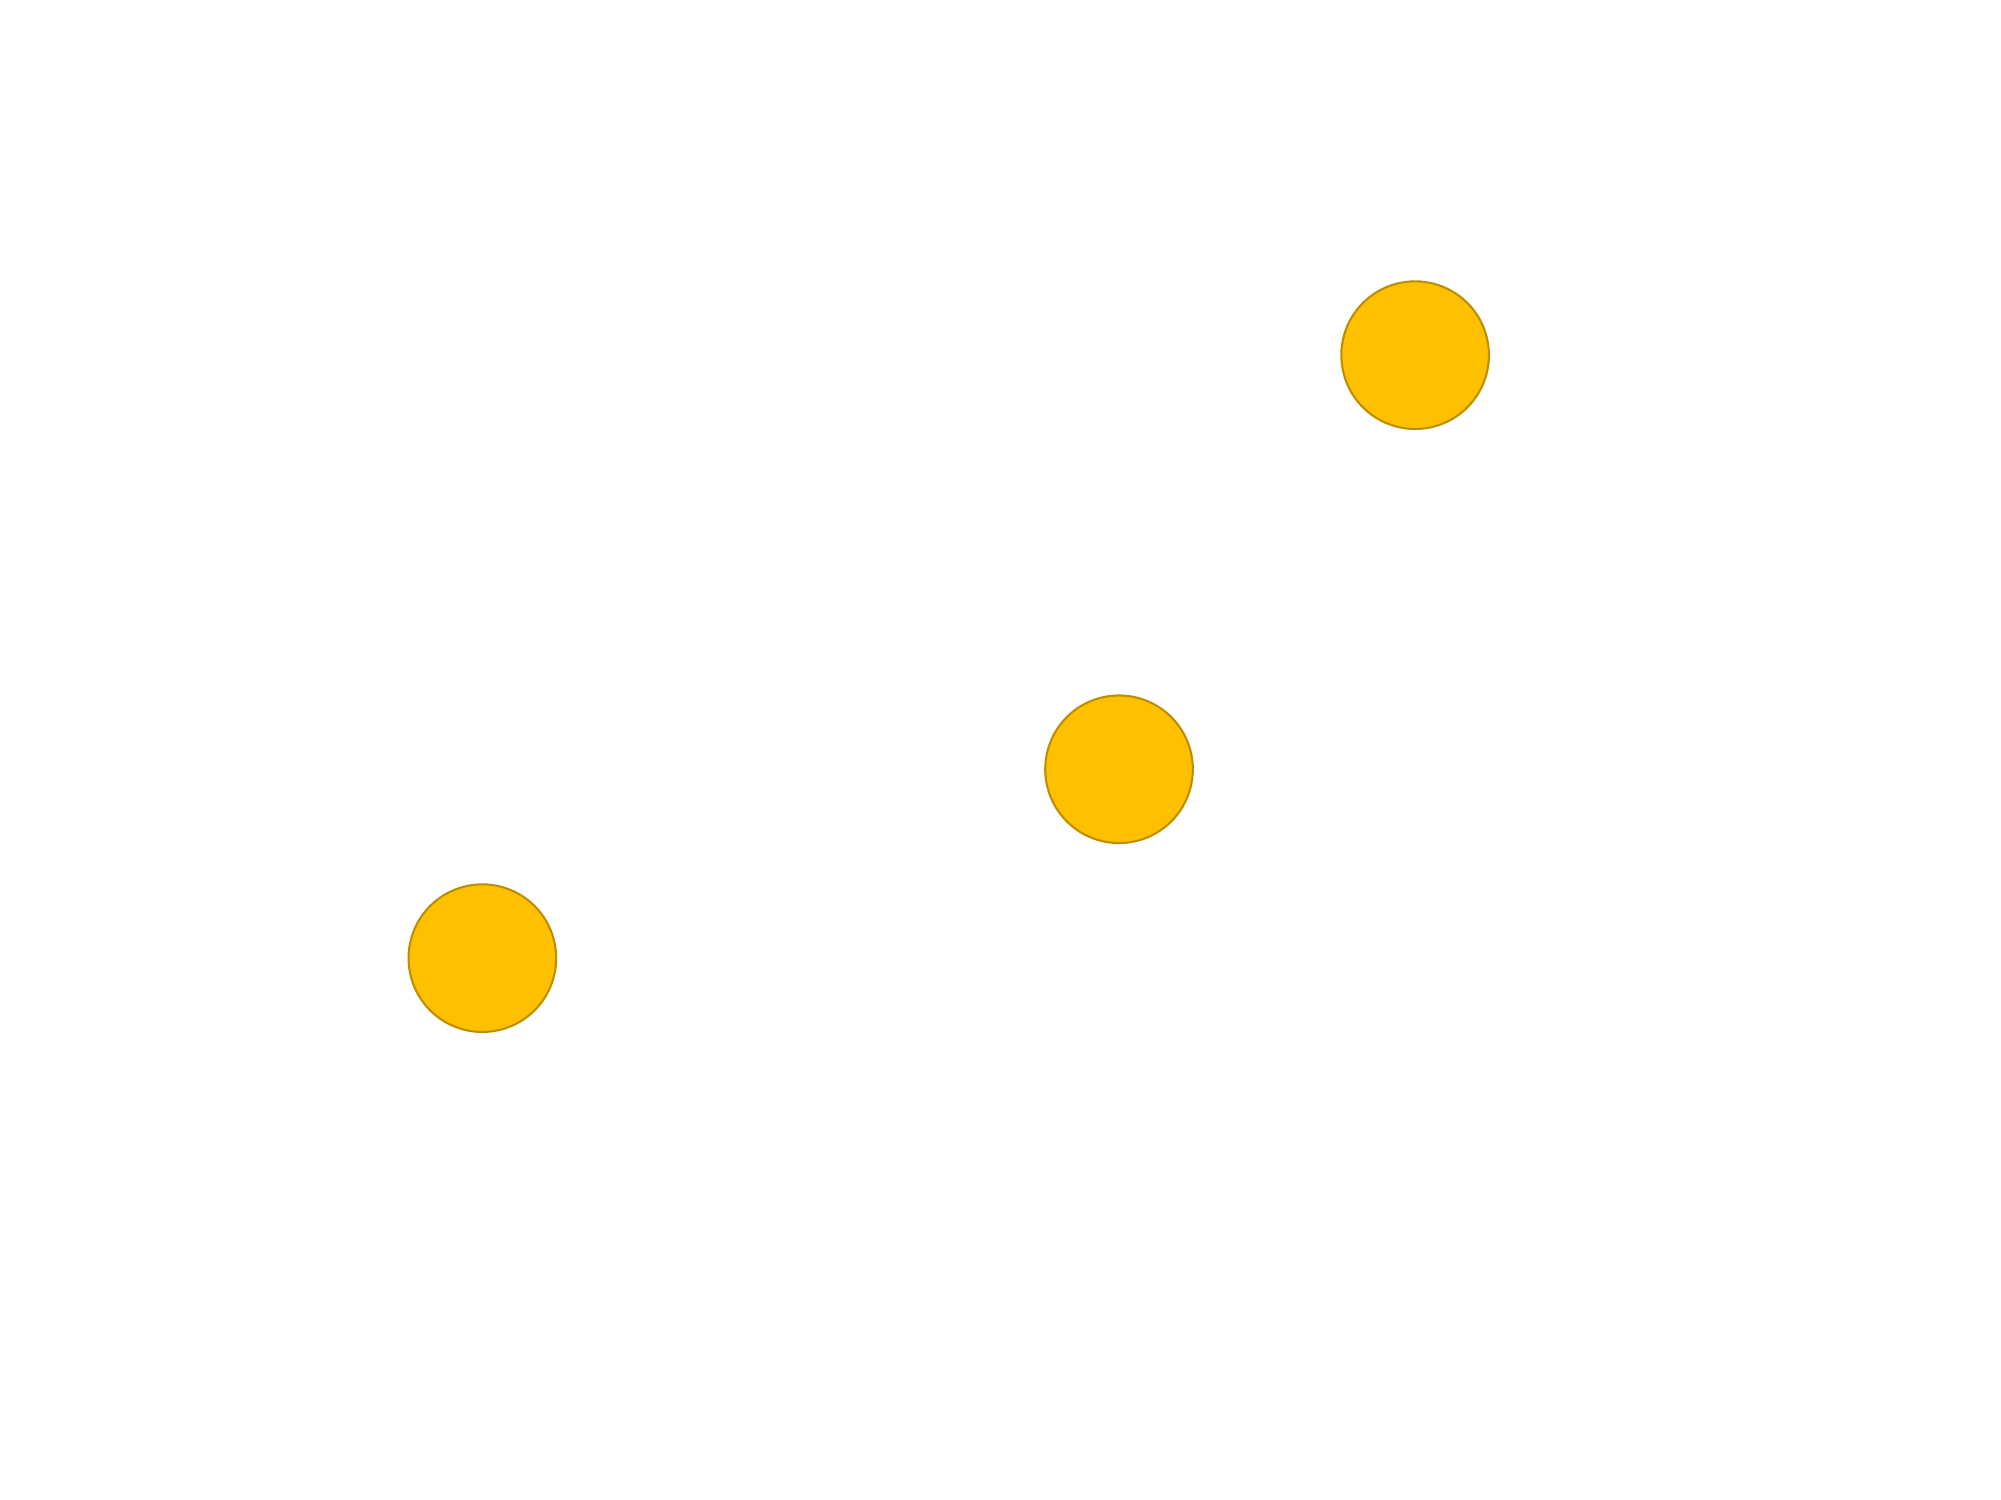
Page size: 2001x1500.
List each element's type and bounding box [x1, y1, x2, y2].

text_box [407, 883, 558, 1034]
text_box [1044, 694, 1194, 845]
text_box [1340, 280, 1490, 431]
